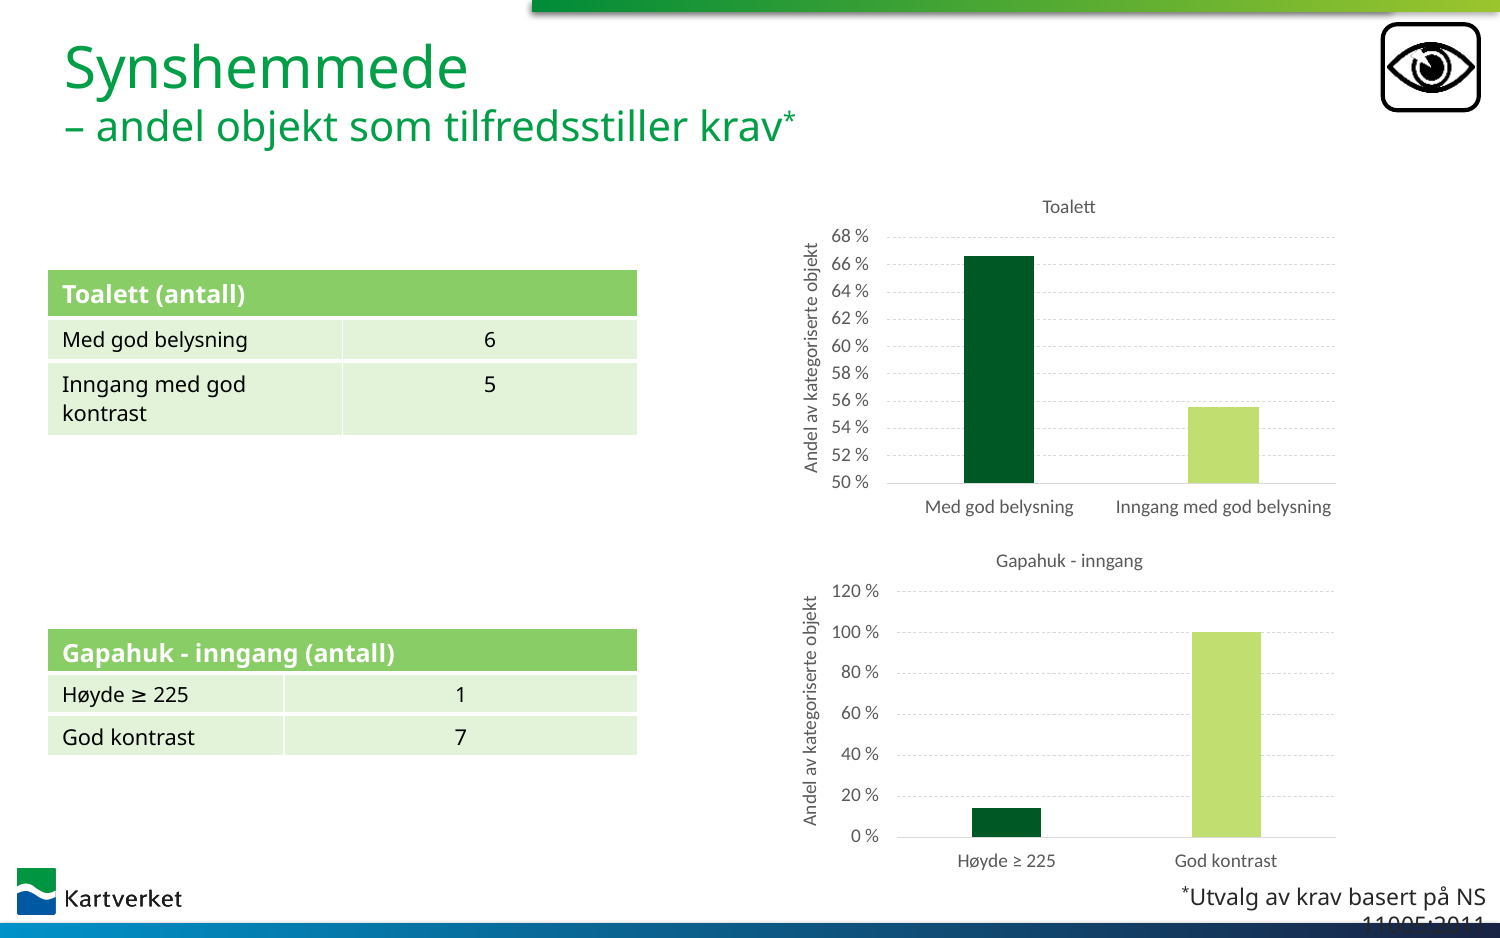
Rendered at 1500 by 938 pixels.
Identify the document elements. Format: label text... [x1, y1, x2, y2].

table_cell 6 [343, 320, 637, 359]
table_cell Høyde ≥ 225 [48, 675, 283, 712]
table_cell Inngang med god kontrast [48, 363, 342, 435]
table_cell 5 [343, 363, 637, 435]
text_box Synshemmede – andel objekt som tilfredsstiller krav* [49, 24, 1431, 158]
table_cell Med god belysning [48, 320, 342, 359]
picture [791, 187, 1348, 526]
text_box *Utvalg av krav basert på NS 11005:2011 [1068, 873, 1500, 938]
table_cell God kontrast [48, 716, 283, 755]
table_cell 7 [285, 716, 637, 755]
table_header Gapahuk - inngang (antall) [48, 629, 637, 671]
picture [791, 541, 1348, 880]
table_header Toalett (antall) [48, 270, 637, 316]
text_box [1382, 24, 1480, 111]
table_cell 1 [285, 675, 637, 712]
